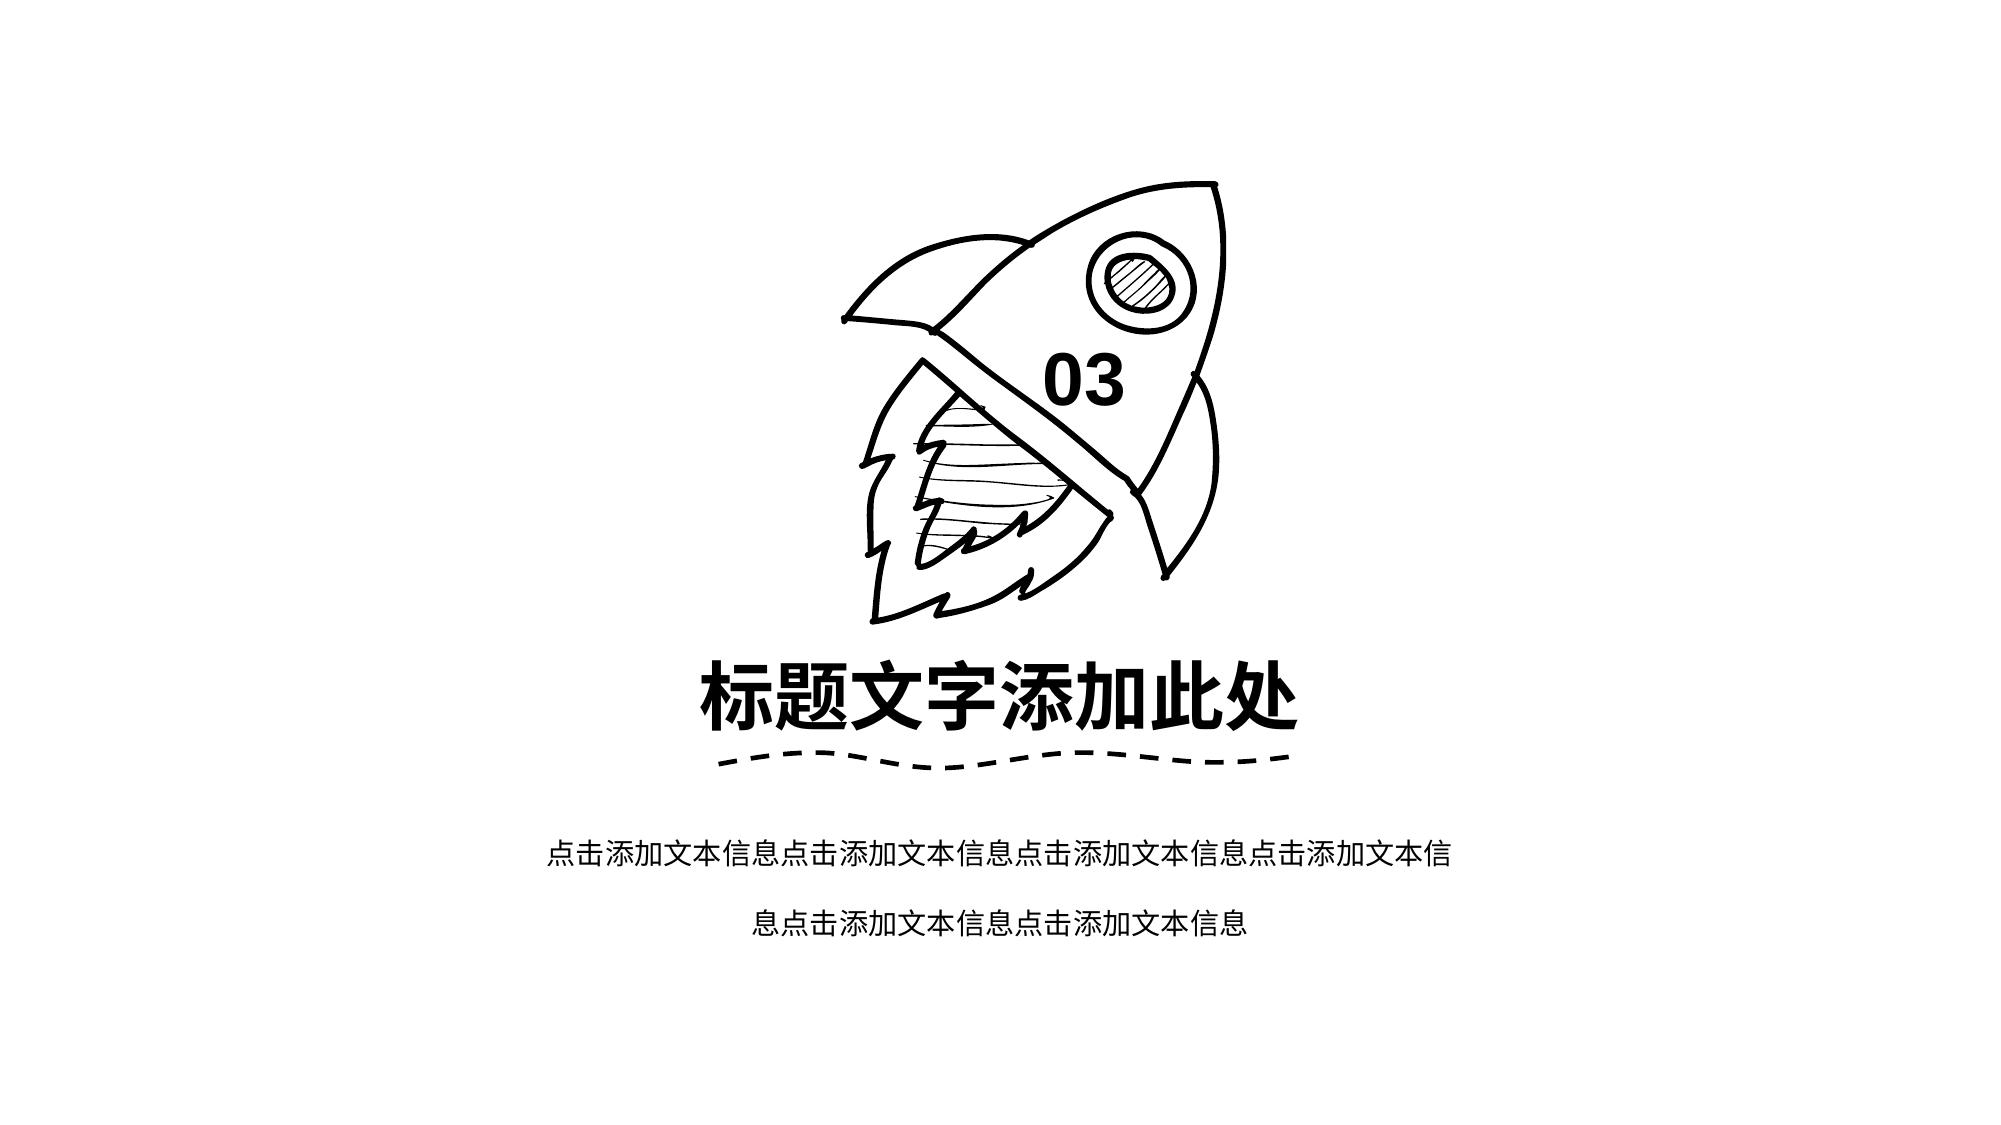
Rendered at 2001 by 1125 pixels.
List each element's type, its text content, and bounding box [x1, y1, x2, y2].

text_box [840, 181, 1227, 625]
text_box 点击添加文本信息点击添加文本信息点击添加文本信息点击添加文本信息点击添加文本信息点击添加文本信息 [521, 792, 1479, 948]
text_box 标题文字添加此处 [573, 624, 1427, 747]
text_box [718, 751, 1292, 770]
